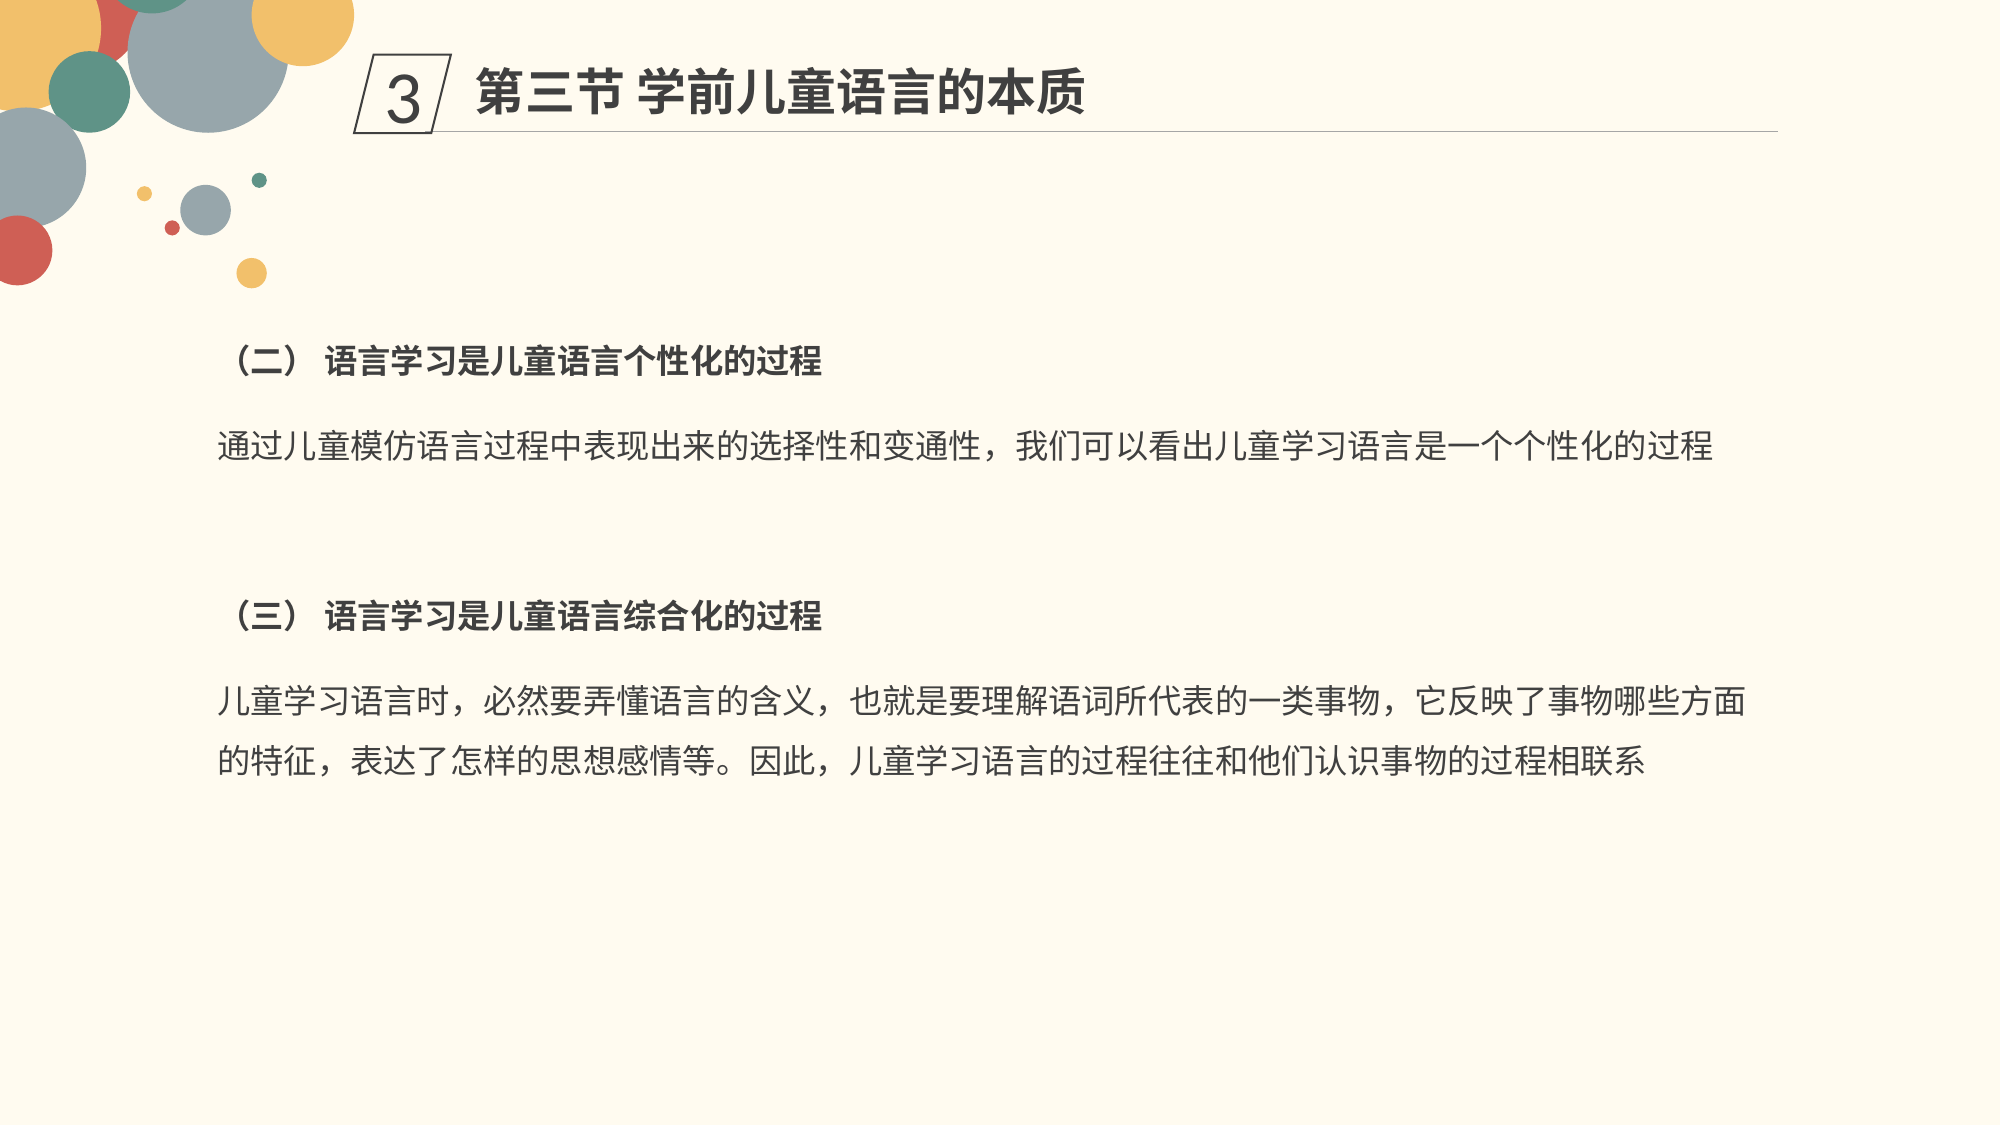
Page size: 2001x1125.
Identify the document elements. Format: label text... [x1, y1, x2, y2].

text_box （二） 语言学习是儿童语言个性化的过程 通过儿童模仿语言过程中表现出来的选择性和变通性，我们可以看出儿童学习语言是一个个性化的过程 （三） 语言学习是儿童语言综合化的过程 儿童学习语言时，必然要弄懂语言的含义，也就是要理解语词所代表的一类事物，它反映了事物哪些方面的特征，表达了怎样的思想感情等。因此，儿童学习语言的过程往往和他们认识事物的过程相联系 [202, 313, 1778, 957]
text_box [0, 0, 355, 289]
text_box 3 [355, 53, 453, 135]
text_box 第三节 学前儿童语言的本质 [460, 53, 1454, 129]
